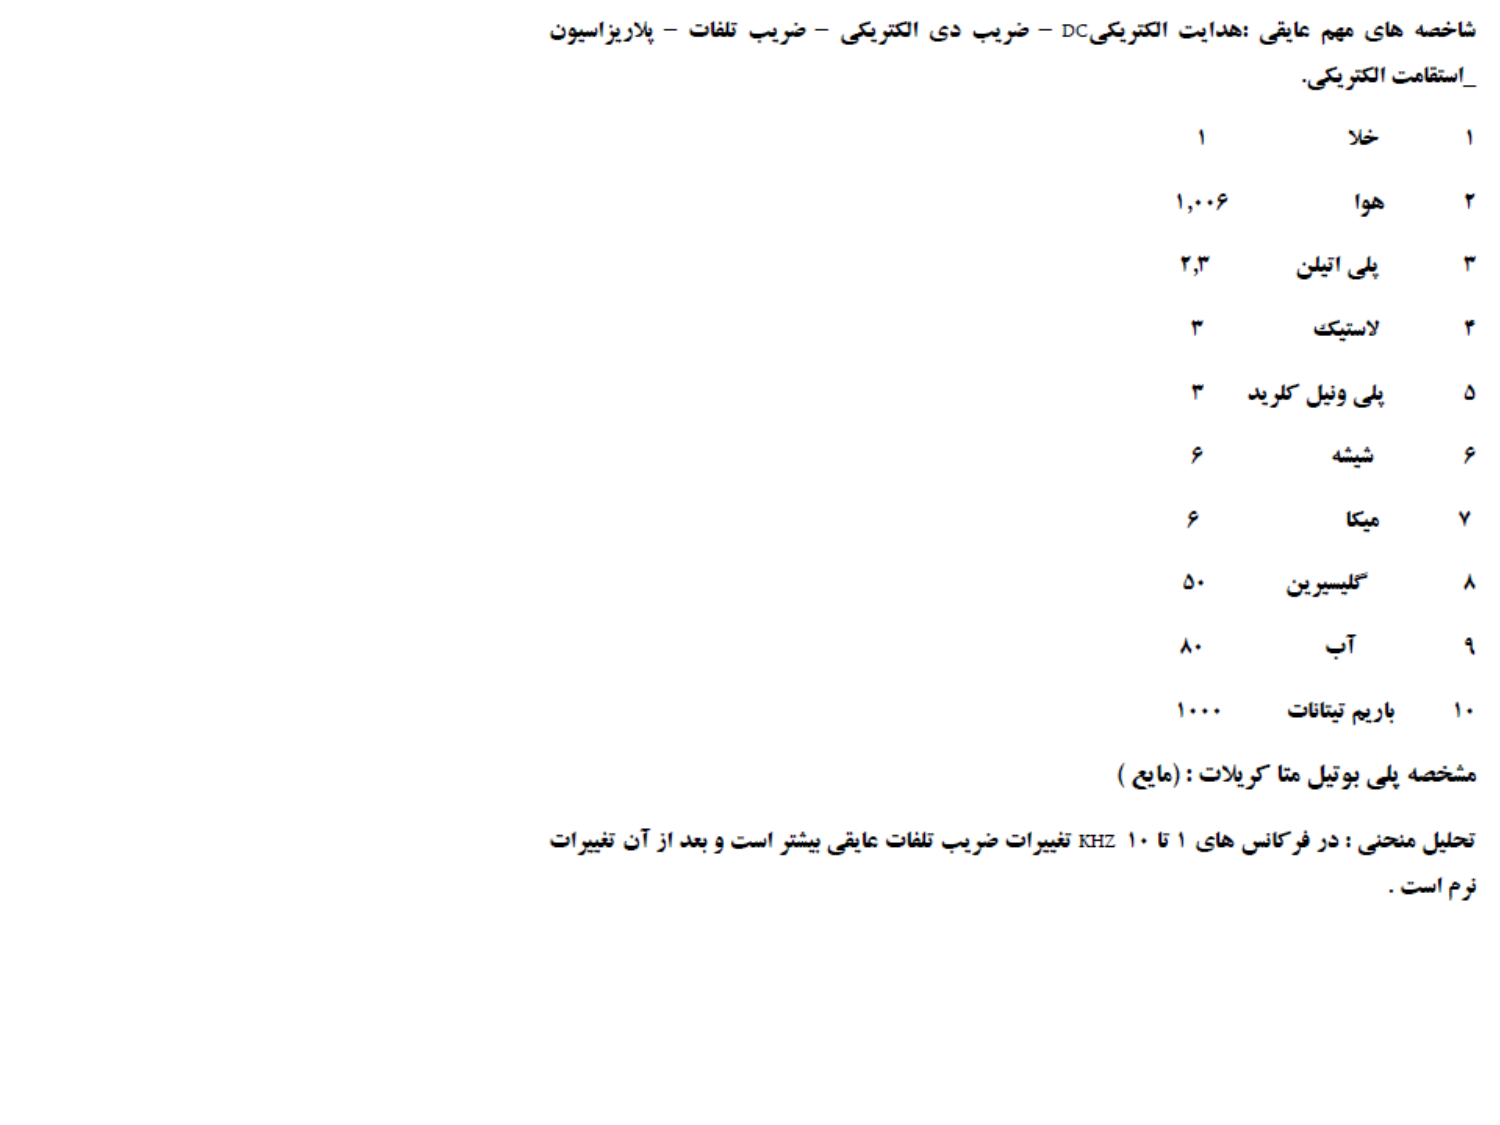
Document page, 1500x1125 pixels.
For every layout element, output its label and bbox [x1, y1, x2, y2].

picture [533, 0, 1498, 943]
